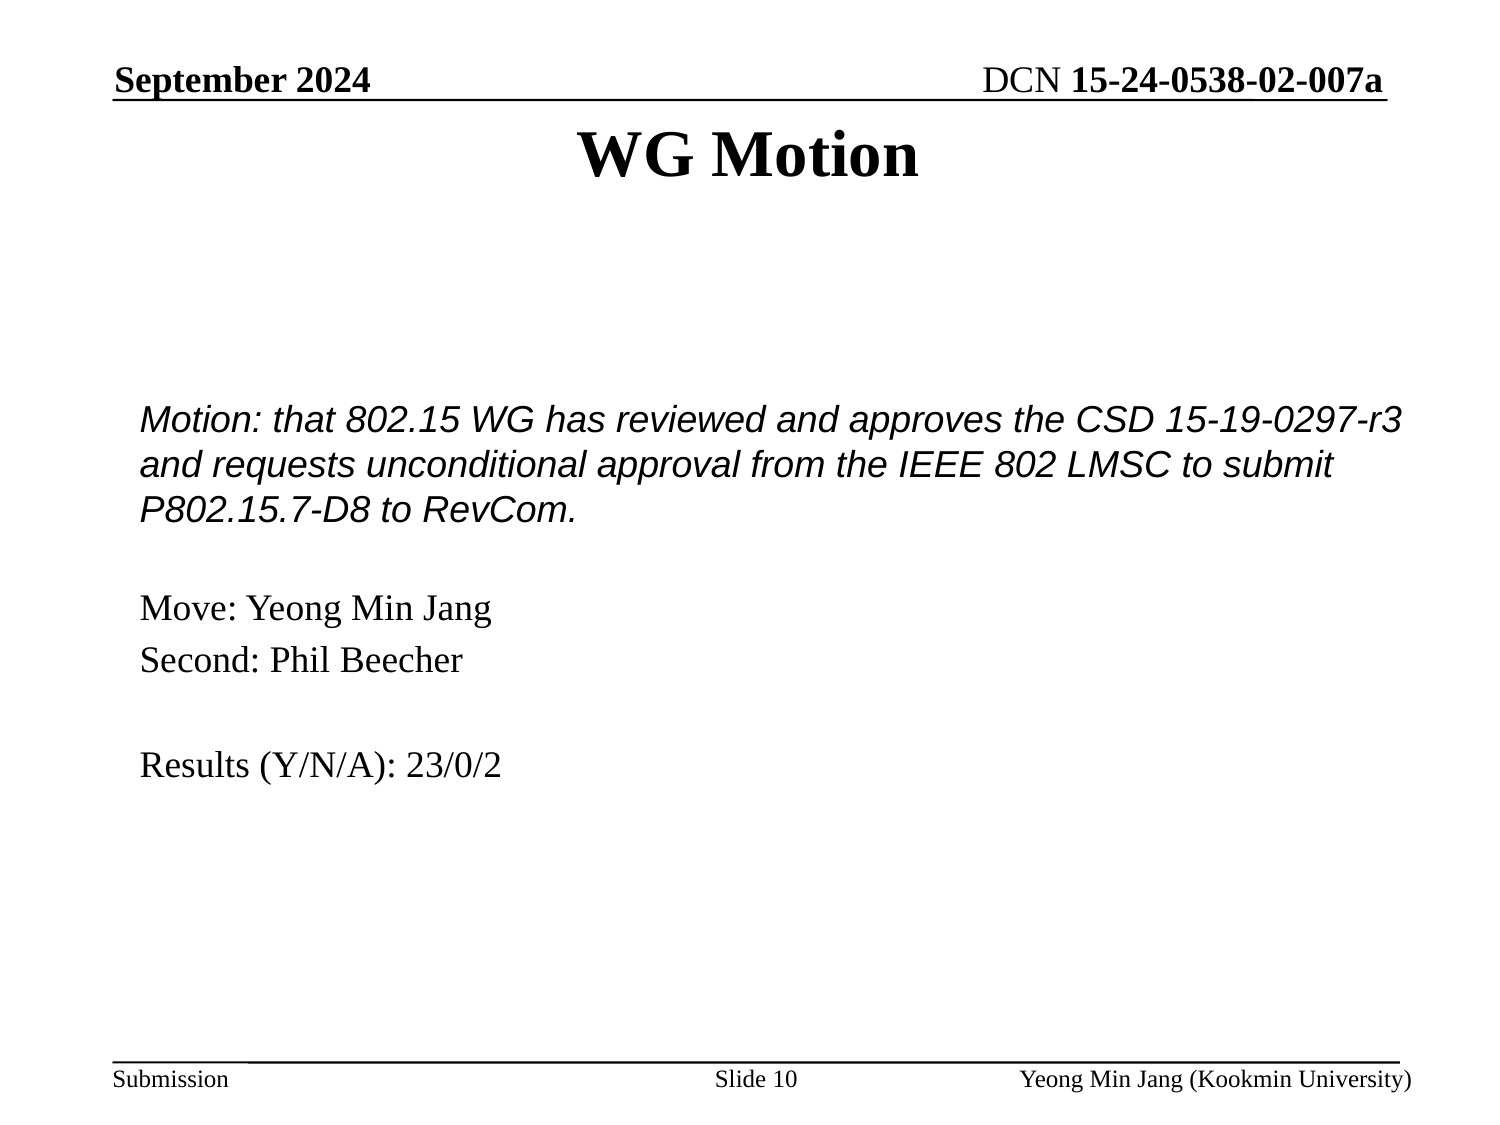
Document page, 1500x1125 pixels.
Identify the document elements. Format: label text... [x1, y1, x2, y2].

slide_number Slide 10 [712, 1061, 800, 1093]
footer Yeong Min Jang (Kookmin University) [1014, 1061, 1413, 1093]
title WG Motion [110, 74, 1386, 226]
text_box Motion: that 802.15 WG has reviewed and approves the CSD 15-19-0297-r3 and requests unconditional approval from the IEEE 802 LMSC to submit P802.15.7-D8 to RevCom. Move: Yeong Min Jang Second: Phil Beecher Results (Y/N/A): 23/0/2 [68, 387, 1444, 1028]
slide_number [114, 54, 374, 101]
